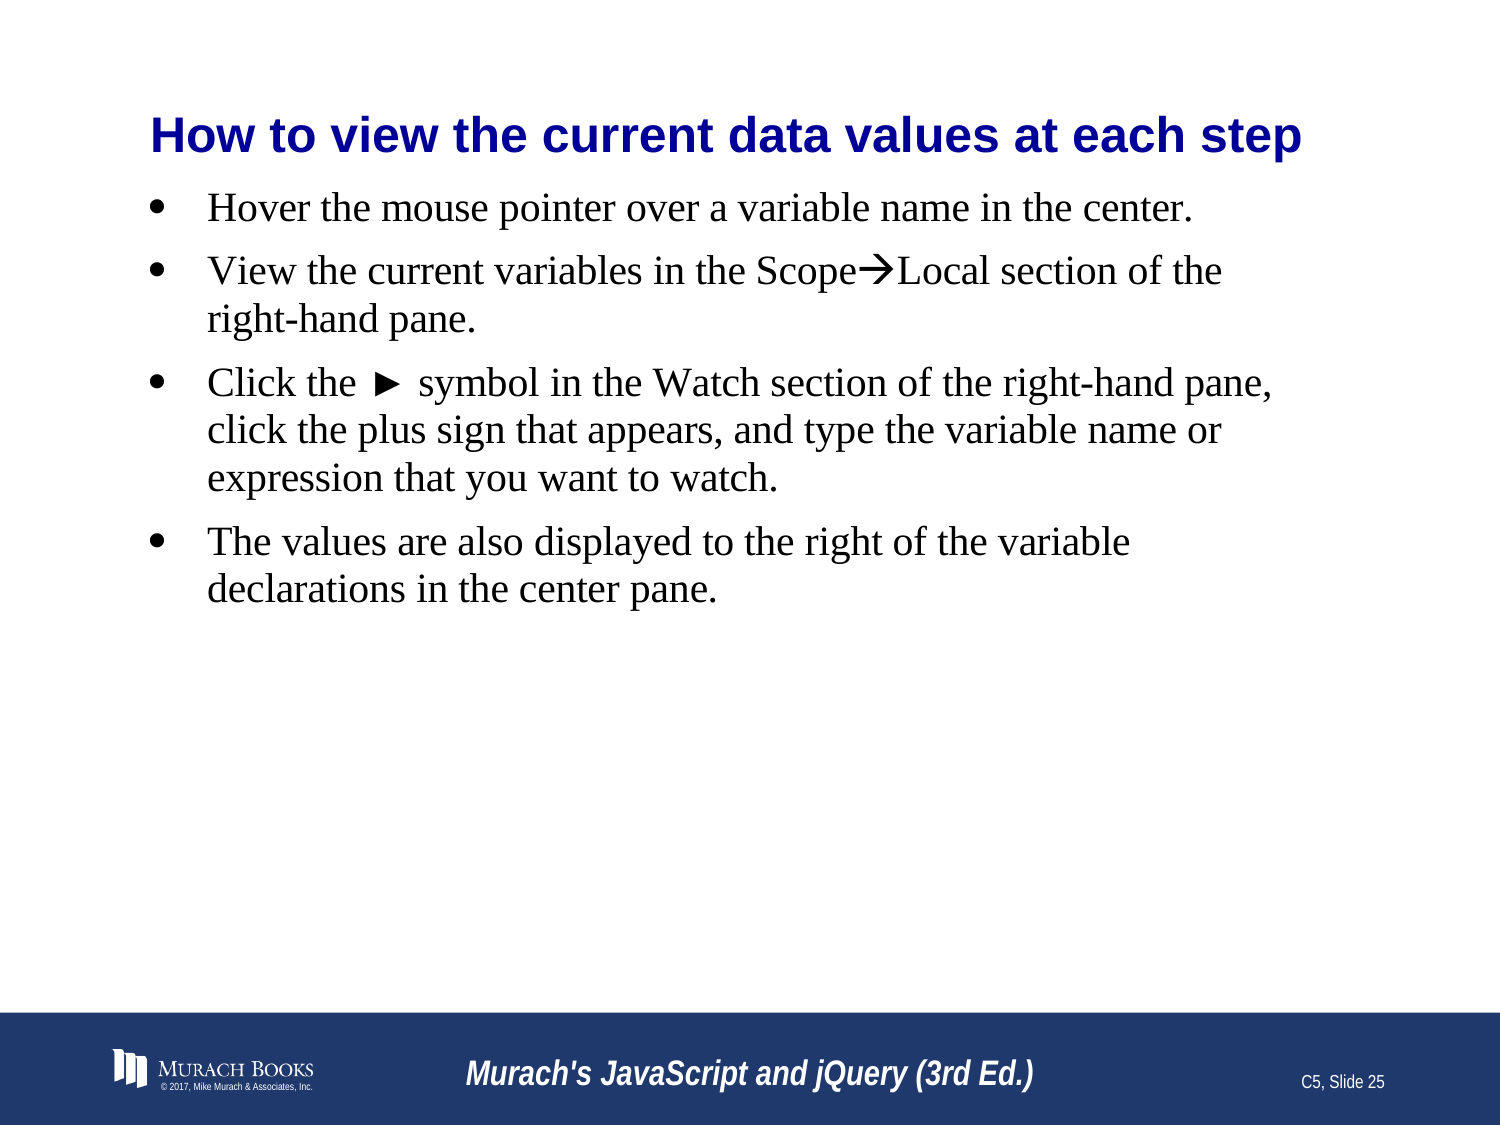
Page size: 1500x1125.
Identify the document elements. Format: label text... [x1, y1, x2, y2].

slide_number Murach's JavaScript and jQuery (3rd Ed.) [463, 1025, 1050, 1100]
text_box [149, 179, 1350, 626]
footer © 2017, Mike Murach & Associates, Inc. [12, 1025, 463, 1100]
title How to view the current data values at each step [150, 102, 1350, 164]
slide_number C5, Slide 25 [1087, 1025, 1400, 1100]
